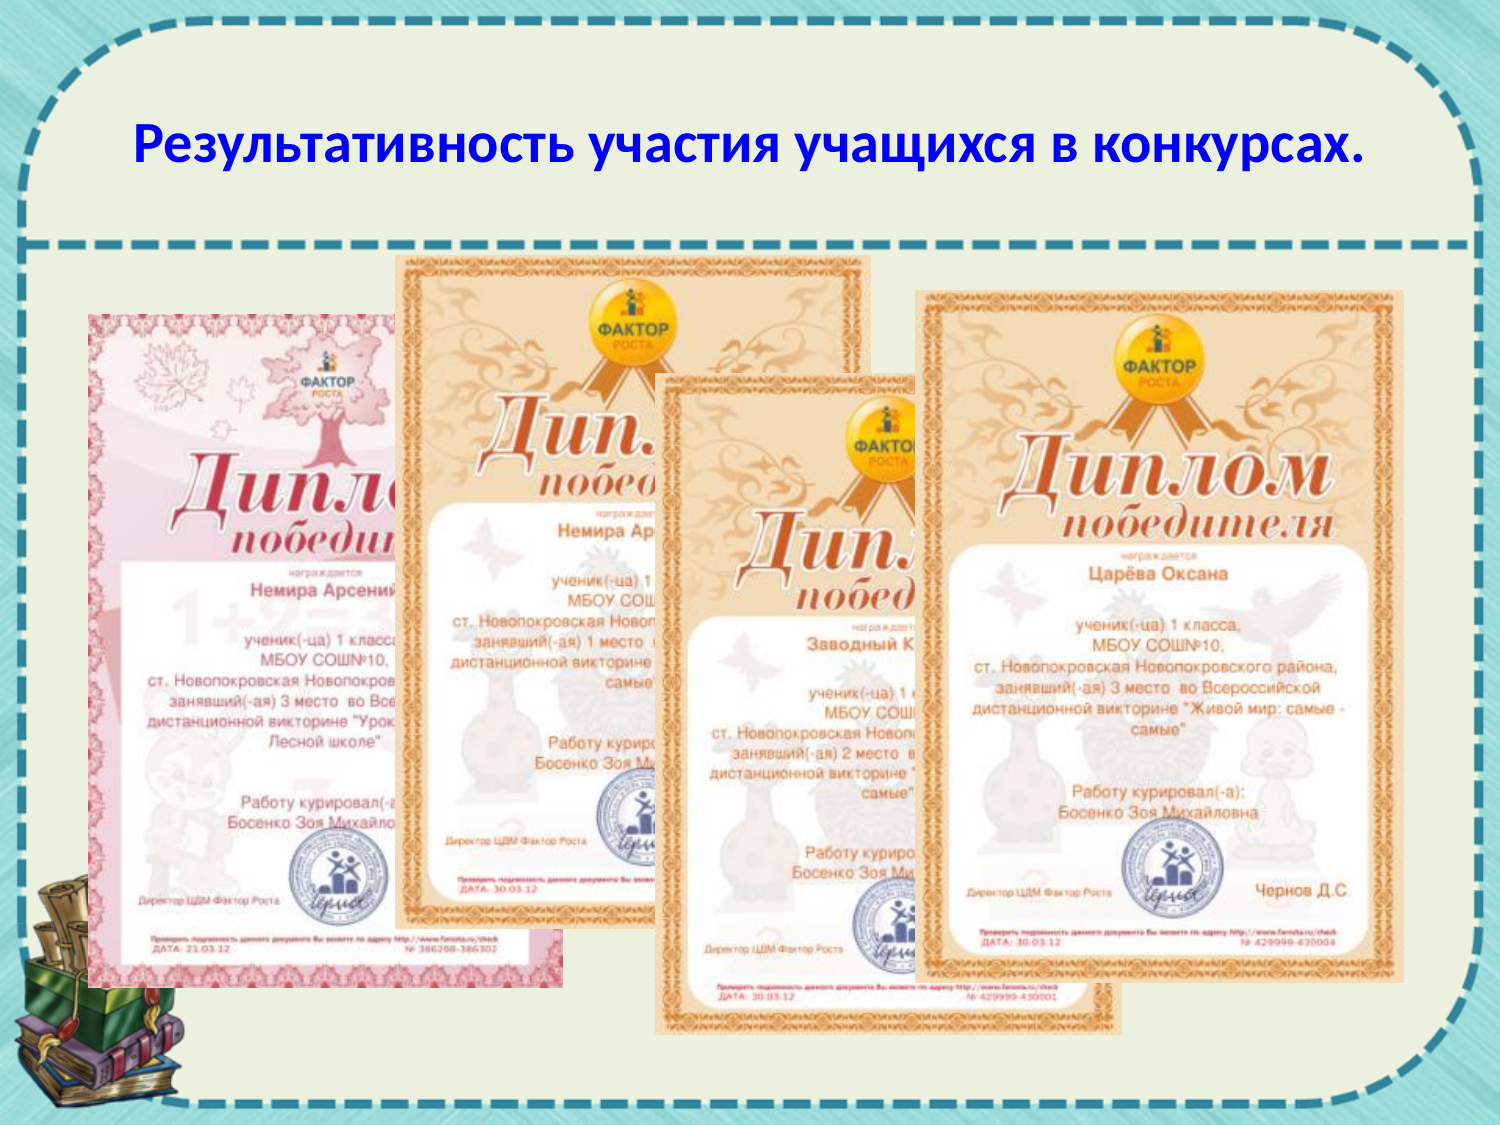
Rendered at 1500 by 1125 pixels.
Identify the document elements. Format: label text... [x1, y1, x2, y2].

picture [0, 0, 1500, 1125]
title Результативность участия учащихся в конкурсах. [75, 45, 1425, 233]
